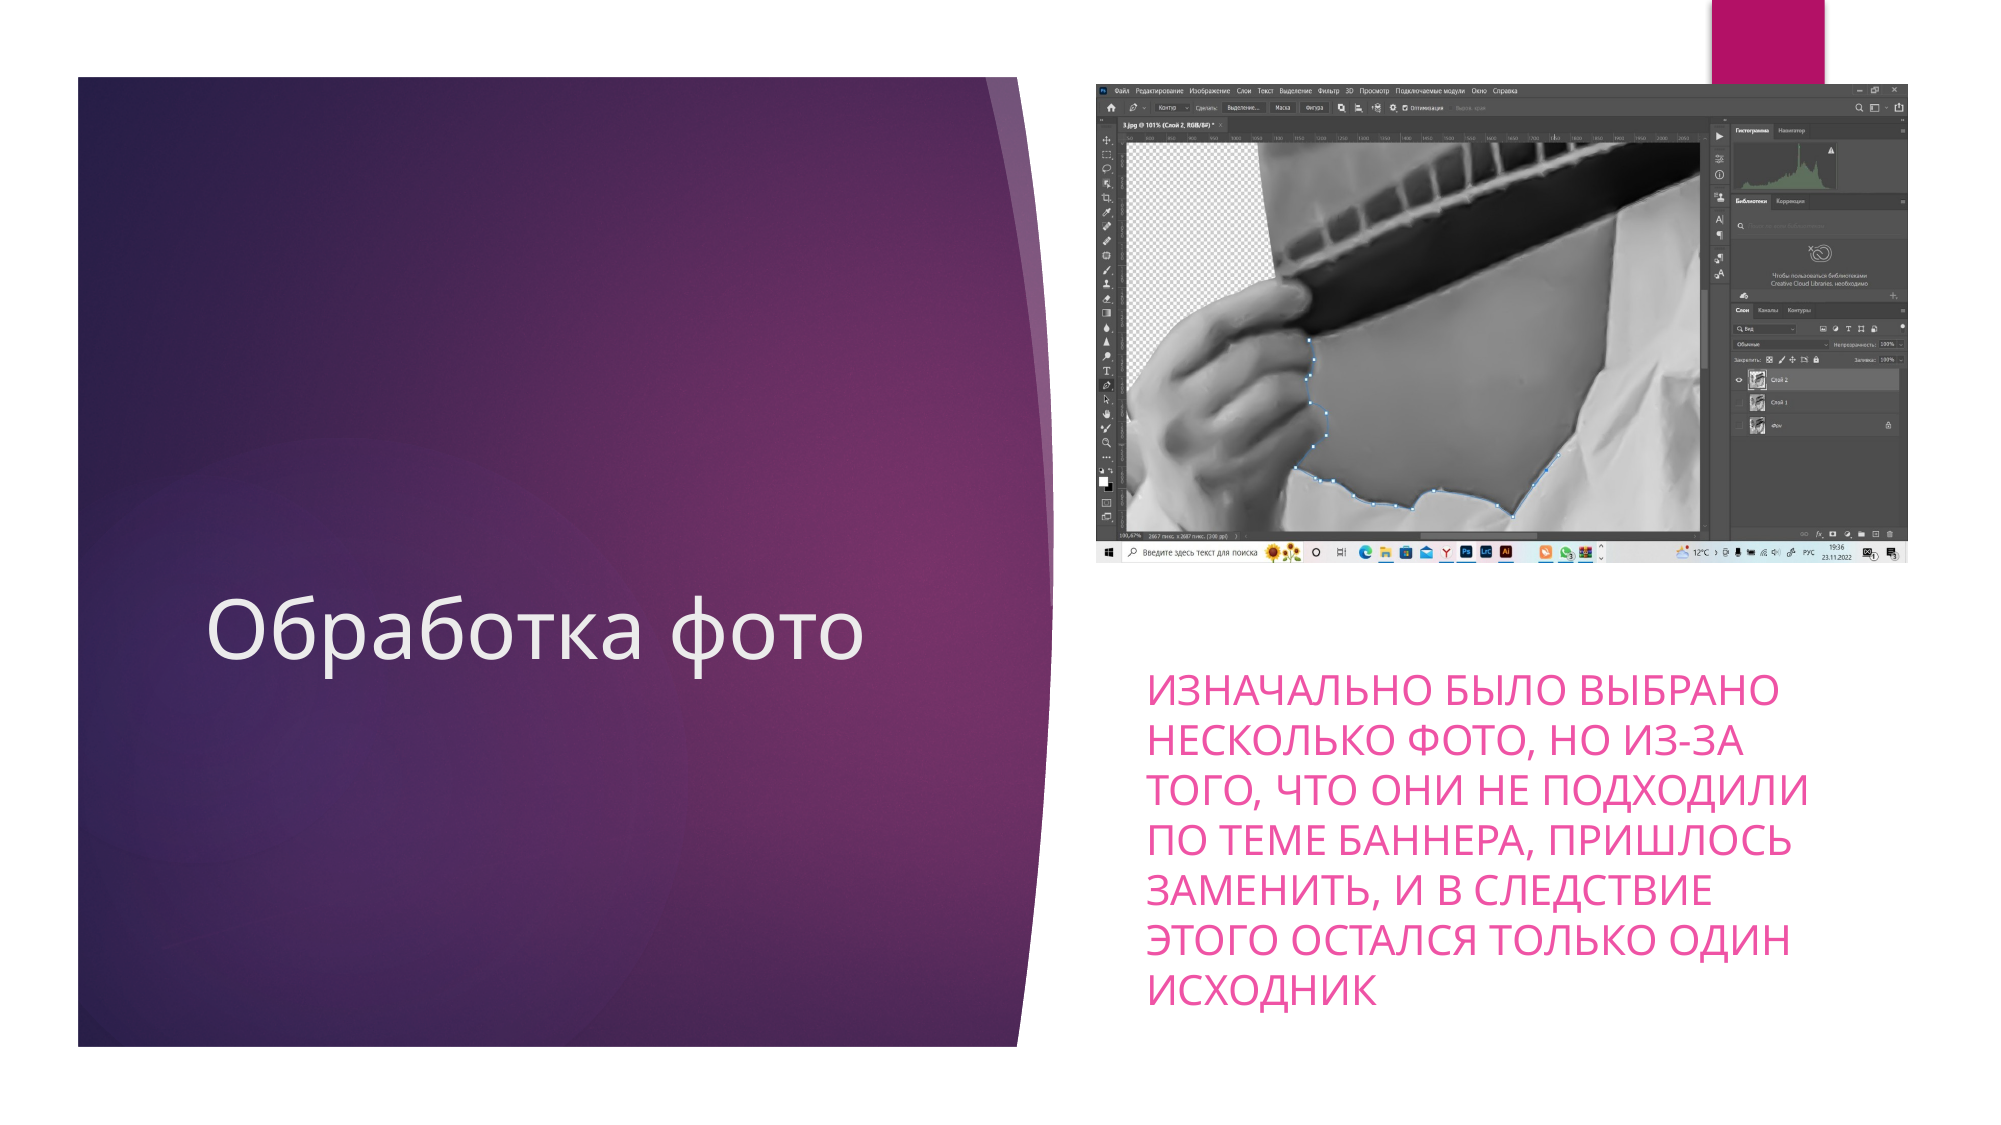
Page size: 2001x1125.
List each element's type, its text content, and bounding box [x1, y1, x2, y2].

list Изначально было выбрано несколько фото, но из-за того, что они не подходили по теме баннера, пришлось заменить, и в следствие этого остался только один исходник [1131, 575, 1862, 1103]
title Обработка фото [189, 439, 904, 814]
picture [1096, 84, 1908, 563]
